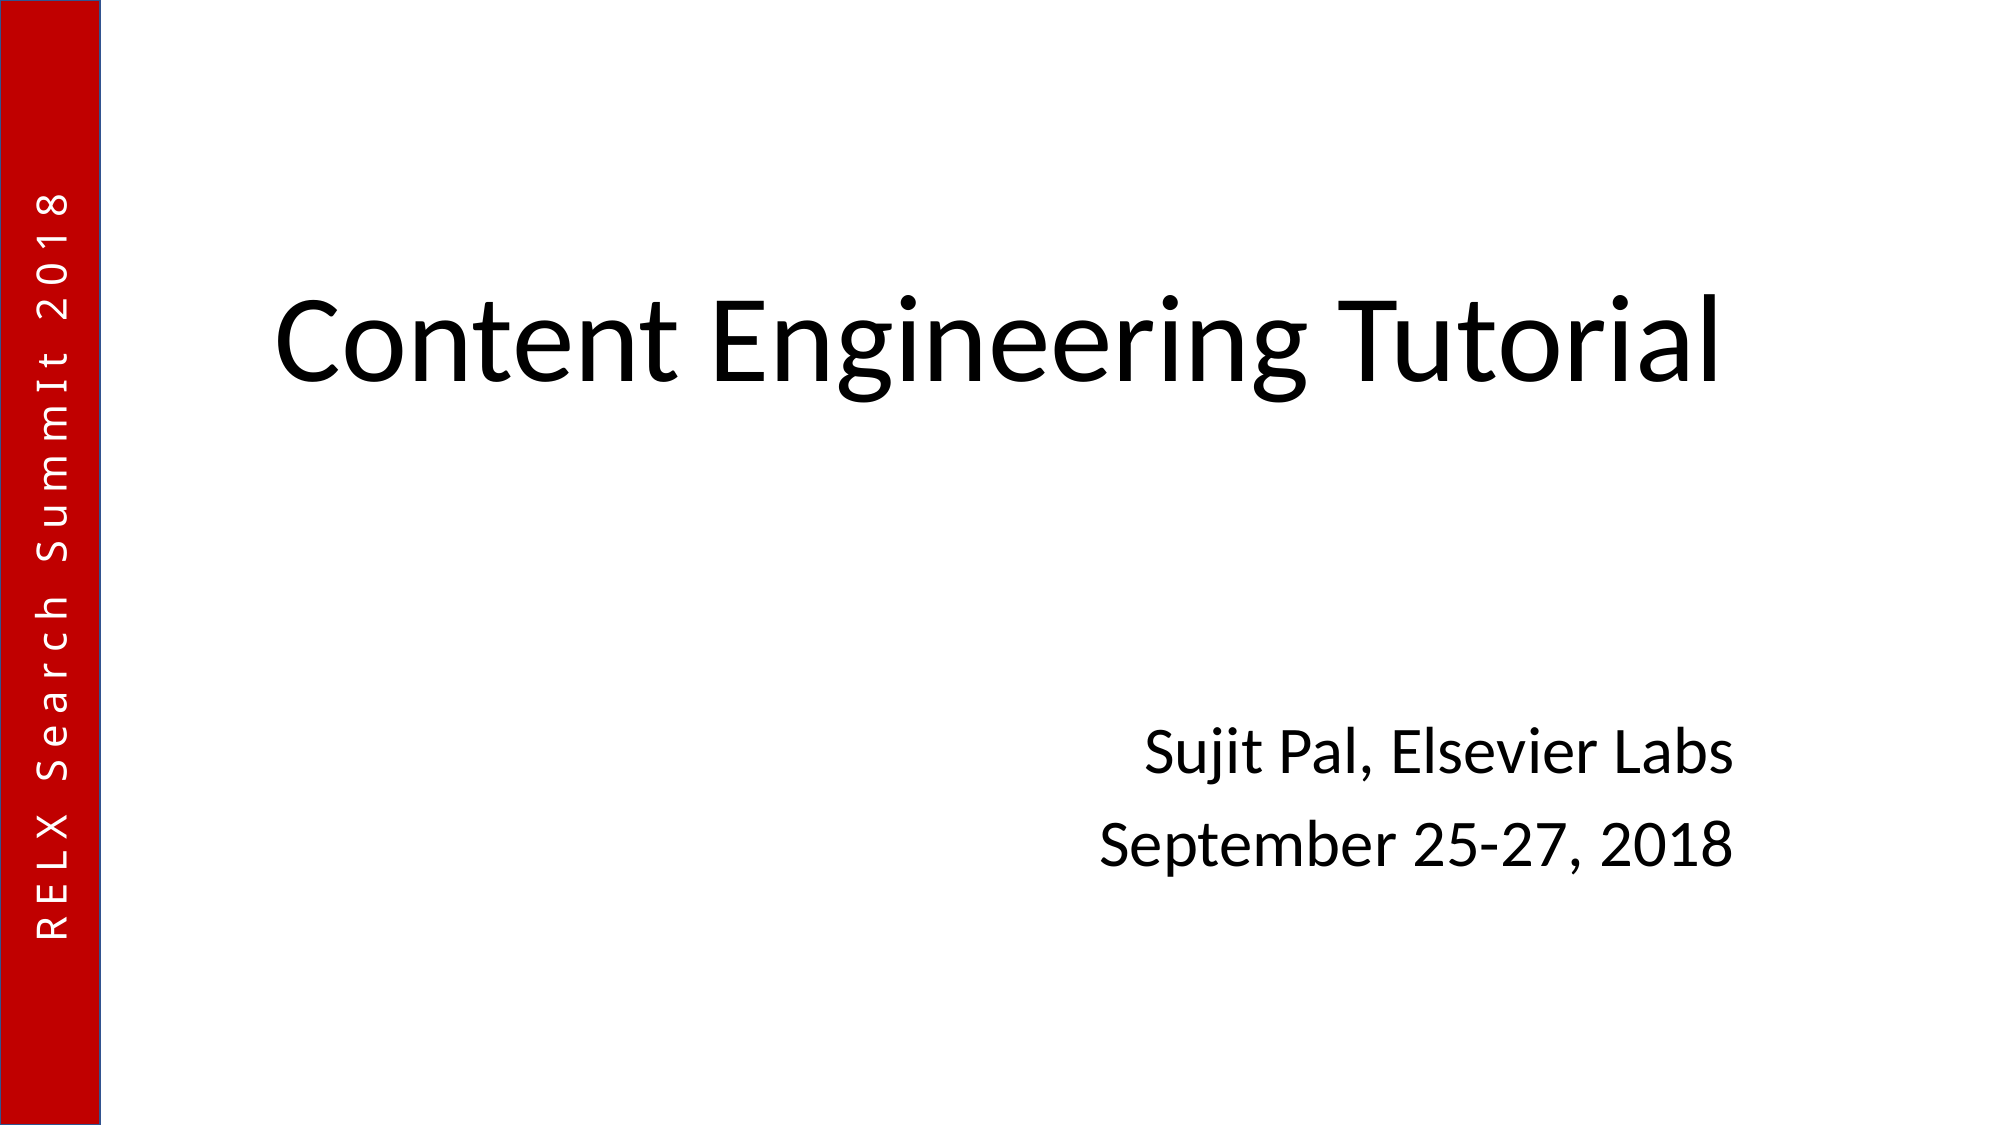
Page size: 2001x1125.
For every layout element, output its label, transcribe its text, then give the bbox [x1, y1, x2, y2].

title Content Engineering Tutorial [249, 184, 1750, 417]
text_box R E L X S e a r c h S u m m I t 2 0 1 8 [0, 0, 101, 1125]
subtitle Sujit Pal, Elsevier Labs September 25-27, 2018 [249, 708, 1750, 992]
